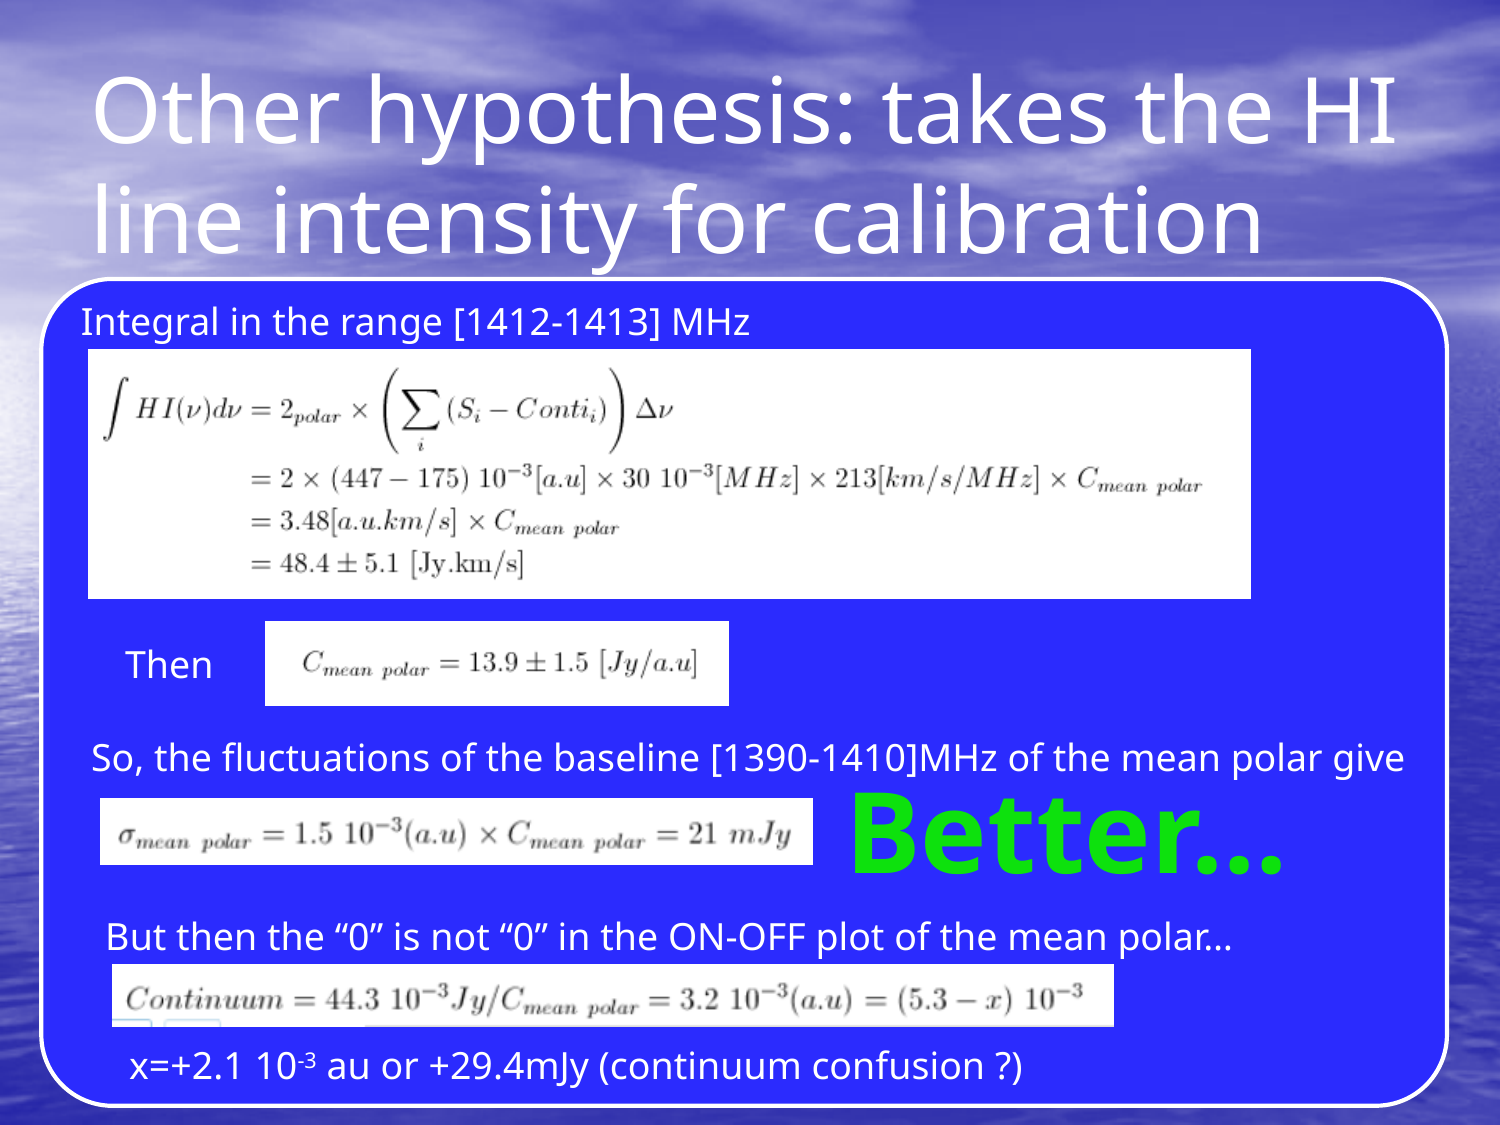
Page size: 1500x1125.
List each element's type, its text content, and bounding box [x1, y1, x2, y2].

title Other hypothesis: takes the HI line intensity for calibration [74, 47, 1426, 276]
picture [111, 963, 1114, 1027]
text_box x=+2.1 10-3 au or +29.4mJy (continuum confusion ?) [114, 1035, 1039, 1095]
text_box [39, 276, 1450, 1108]
picture [88, 349, 1252, 599]
picture [265, 621, 729, 707]
text_box Better… [830, 753, 1303, 904]
picture [100, 798, 814, 865]
text_box Then [110, 633, 229, 694]
text_box But then the “0” is not “0” in the ON-OFF plot of the mean polar… [90, 905, 1250, 965]
text_box Integral in the range [1412-1413] MHz [66, 290, 766, 351]
text_box So, the fluctuations of the baseline [1390-1410]MHz of the mean polar give [76, 726, 1442, 787]
